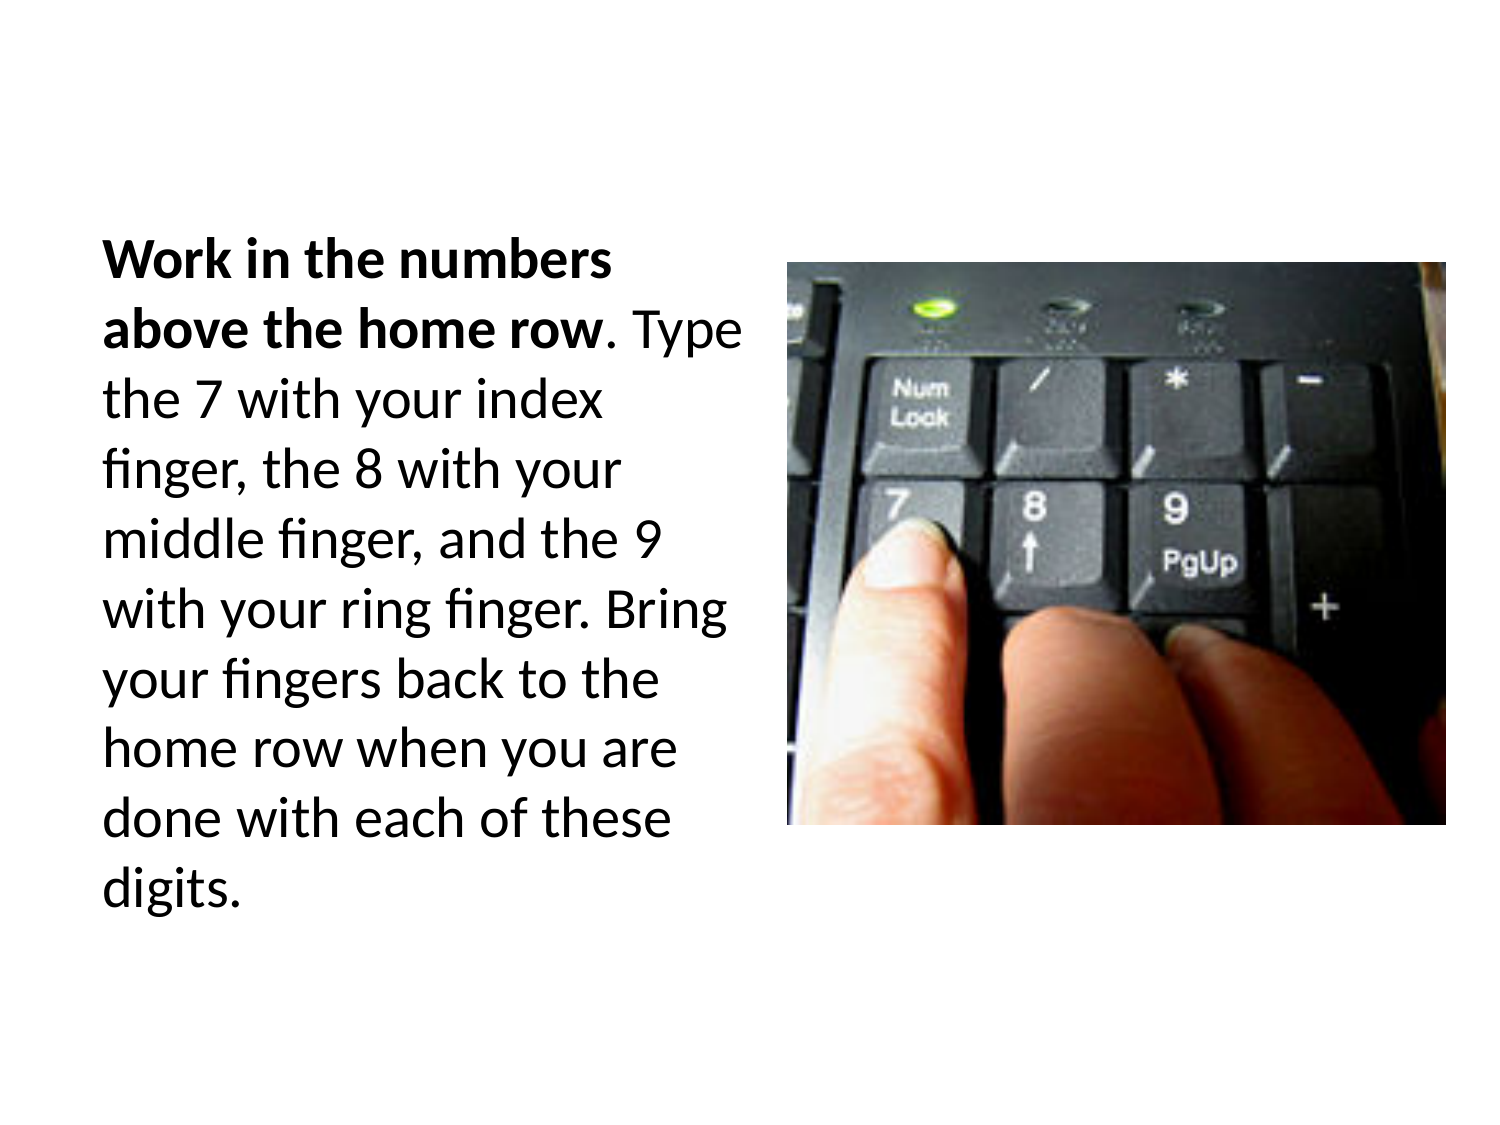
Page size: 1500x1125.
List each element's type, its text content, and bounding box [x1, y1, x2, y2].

picture [787, 262, 1446, 826]
text_box Work in the numbers above the home row. Type the 7 with your index finger, the 8 with your middle finger, and the 9 with your ring finger. Bring your fingers back to the home row when you are done with each of these digits. [87, 212, 775, 927]
